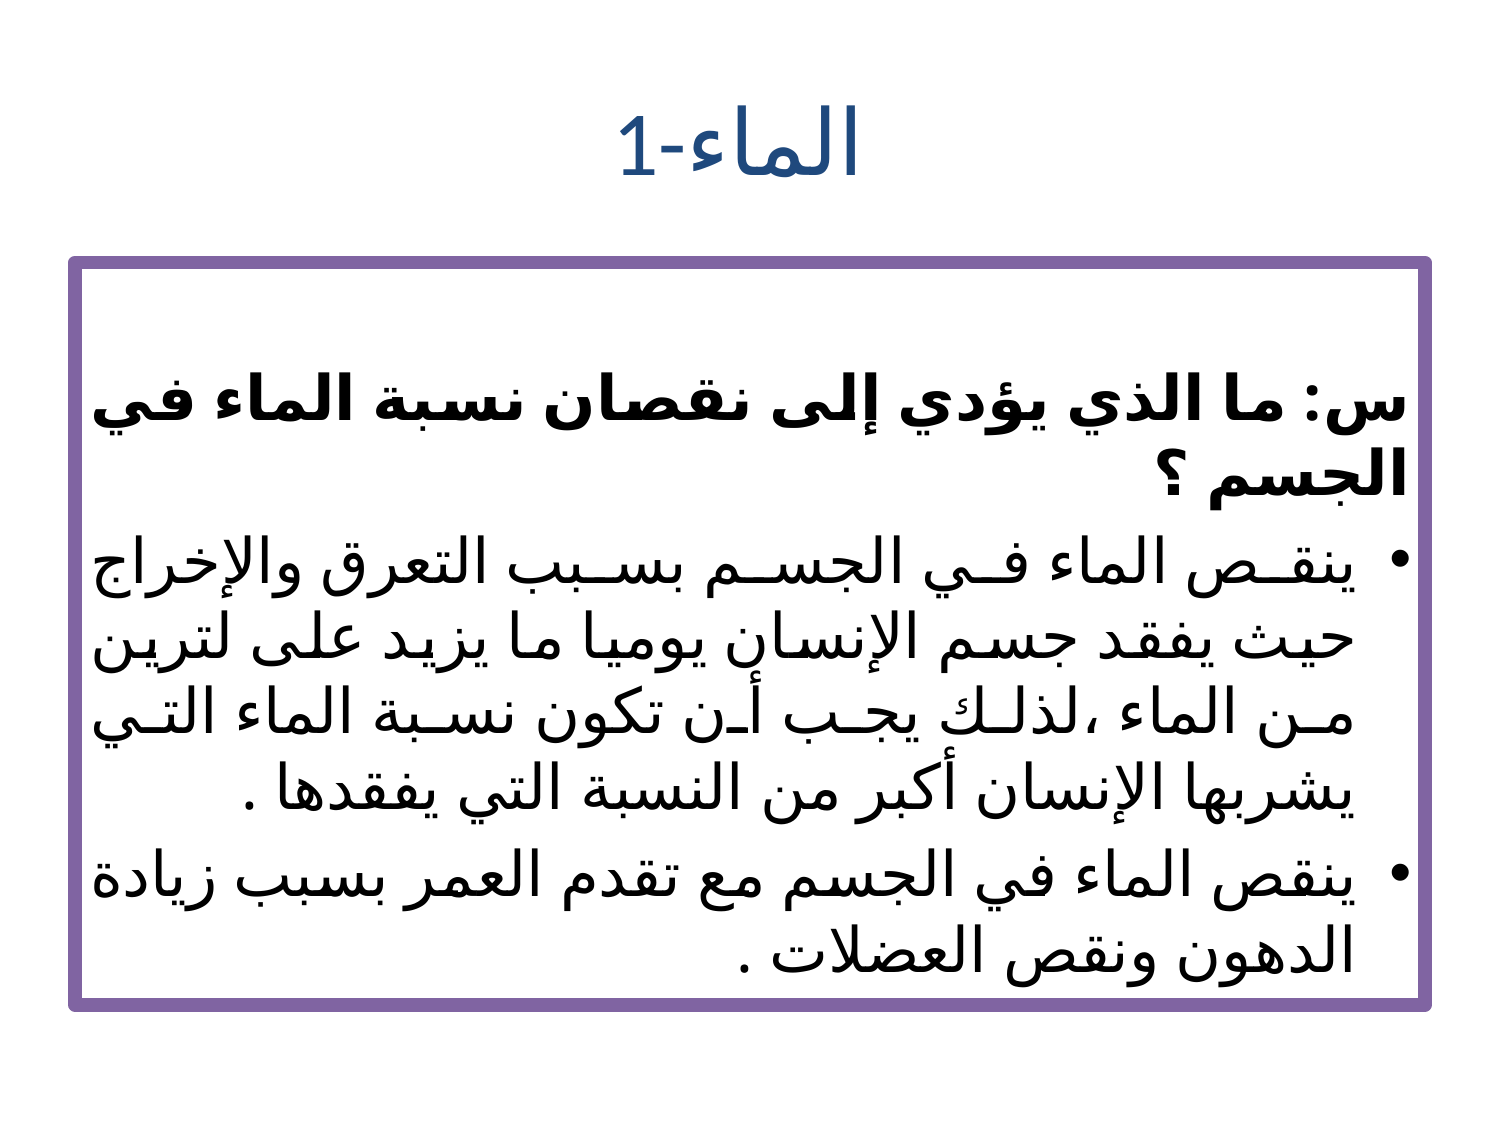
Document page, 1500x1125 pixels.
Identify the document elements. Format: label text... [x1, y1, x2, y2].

title 1-الماء [75, 45, 1425, 233]
list س: ما الذي يؤدي إلى نقصان نسبة الماء في الجسم ؟ ينقص الماء في الجسم بسبب التعرق والإخراج حيث يفقد جسم الإنسان يوميا ما يزيد على لترين من الماء ،لذلك يجب أن تكون نسبة الماء التي يشربها الإنسان أكبر من النسبة التي يفقدها . ينقص الماء في الجسم مع تقدم العمر بسبب زيادة الدهون ونقص العضلات . [75, 262, 1425, 1005]
